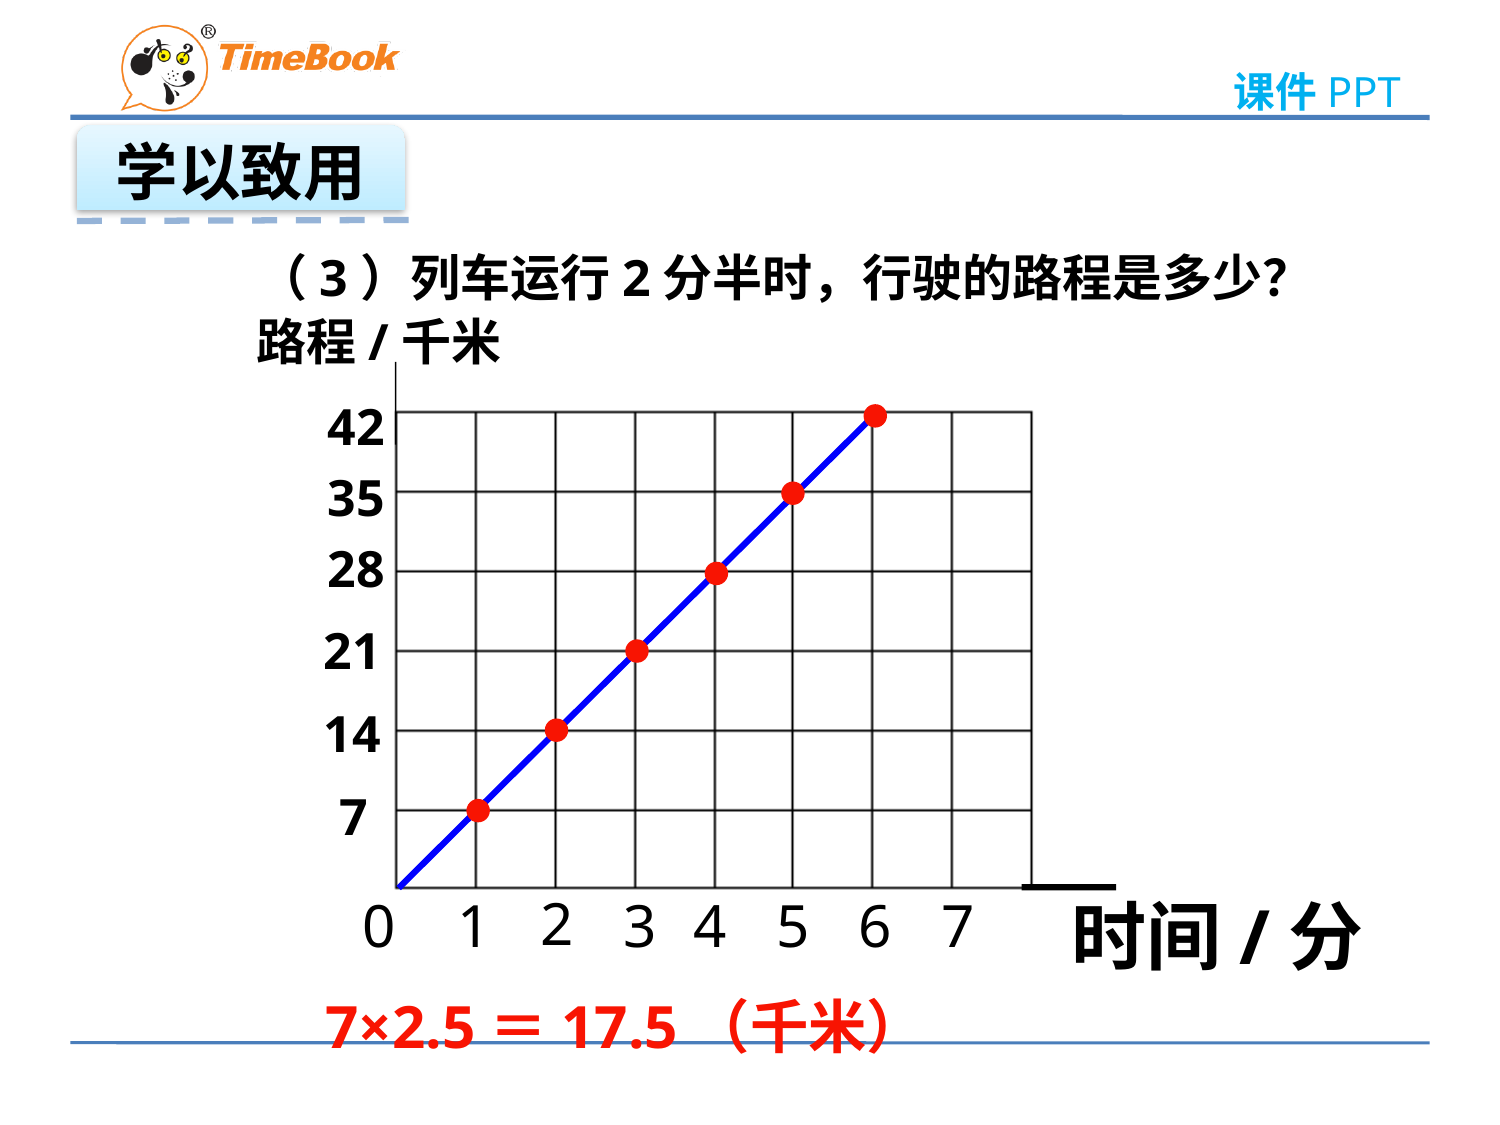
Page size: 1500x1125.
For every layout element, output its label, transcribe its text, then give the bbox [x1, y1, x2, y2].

text_box 42 [312, 387, 395, 463]
picture [381, 399, 1052, 900]
text_box 1 [442, 909, 526, 967]
text_box 28 [312, 529, 376, 605]
picture [118, 22, 408, 113]
text_box 21 [308, 612, 376, 688]
text_box 4 [691, 909, 750, 967]
text_box 学以致用 [76, 124, 406, 212]
text_box 3 [608, 909, 691, 967]
text_box 7×2.5＝17.5（千米） [311, 983, 940, 1068]
text_box （3）列车运行2分半时，行驶的路程是多少？ [0, 196, 1500, 358]
text_box 时间/分 [1056, 881, 1388, 987]
text_box 0 [348, 881, 431, 967]
text_box 35 [312, 463, 376, 529]
text_box 2 [526, 909, 608, 965]
text_box 5 [761, 909, 844, 967]
text_box 6 [844, 909, 927, 967]
text_box 7 [927, 909, 998, 967]
text_box 路程/千米 [241, 302, 597, 378]
text_box 7 [324, 777, 376, 853]
text_box 42 [396, 387, 400, 398]
text_box 14 [308, 695, 376, 770]
